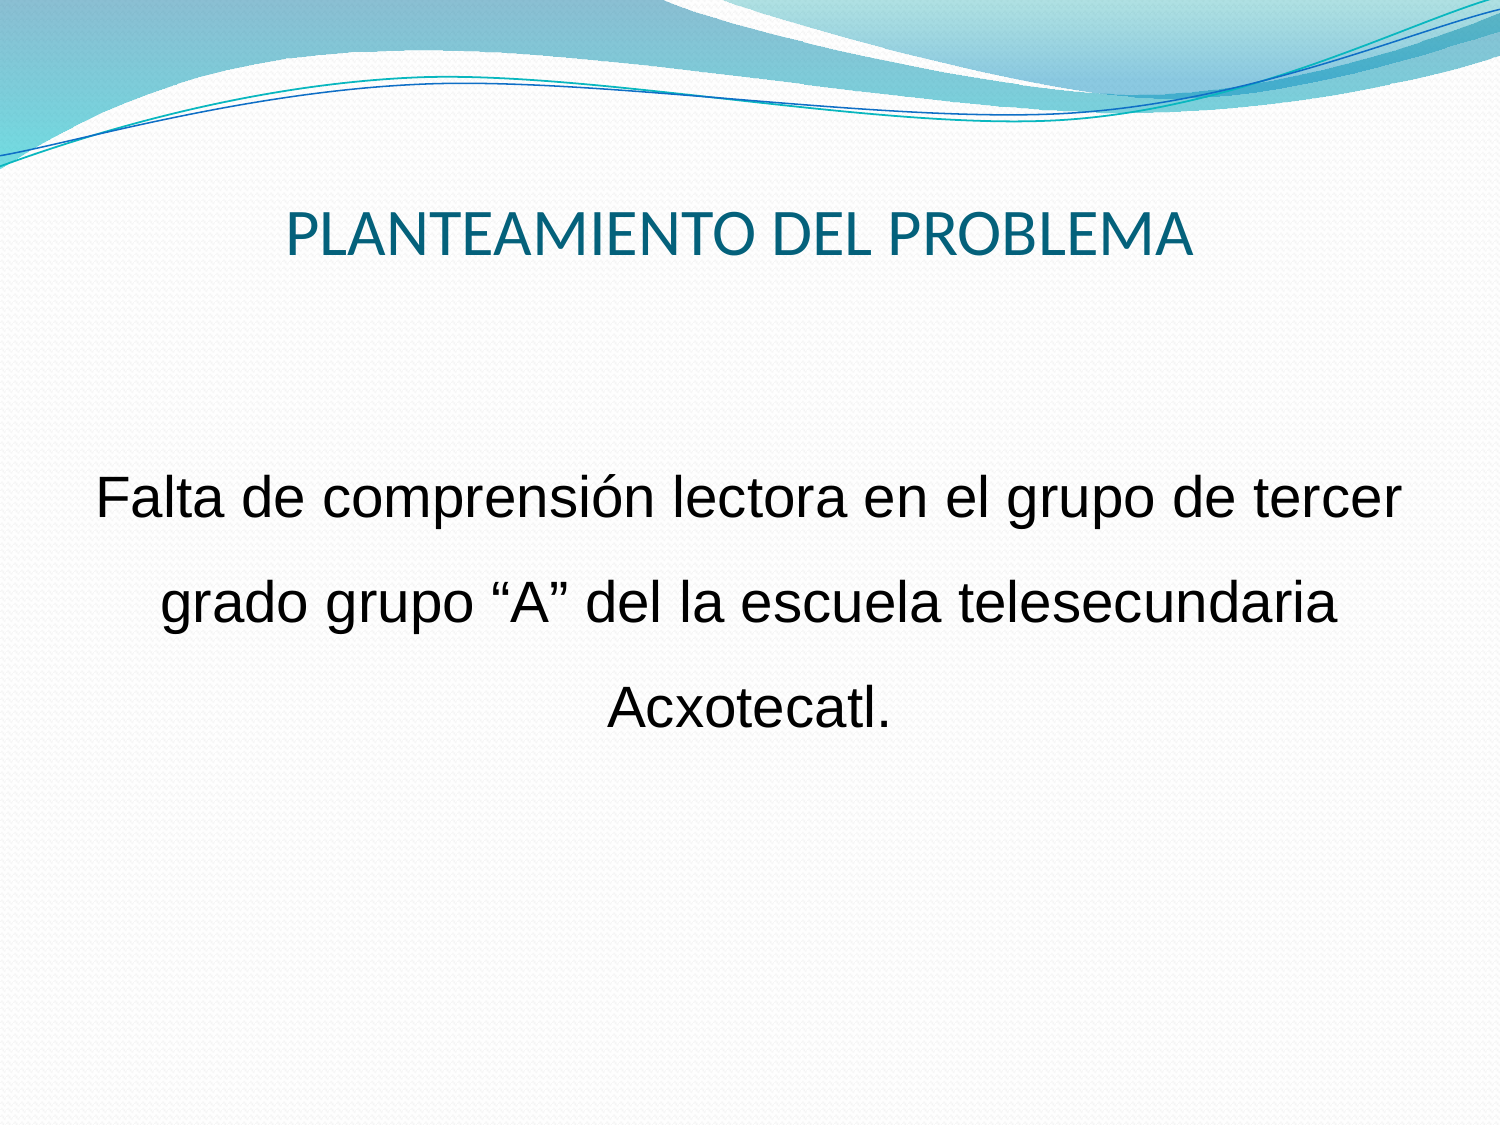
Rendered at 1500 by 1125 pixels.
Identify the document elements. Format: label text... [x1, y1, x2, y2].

list Falta de comprensión lectora en el grupo de tercer grado grupo “A” del la escuela telesecundaria Acxotecatl. [75, 314, 1425, 1038]
title PLANTEAMIENTO DEL PROBLEMA [64, 137, 1415, 269]
